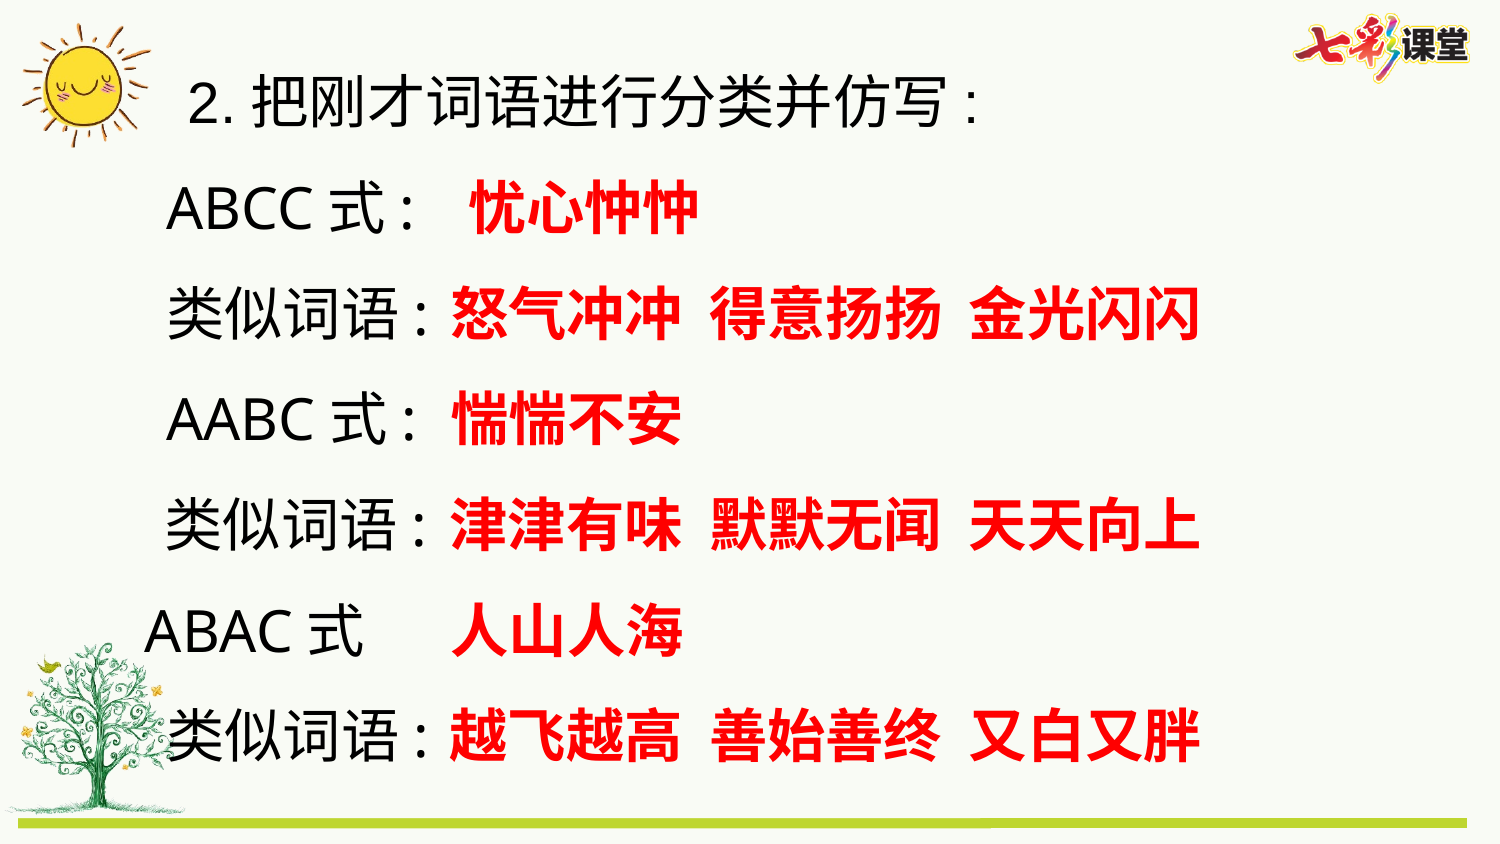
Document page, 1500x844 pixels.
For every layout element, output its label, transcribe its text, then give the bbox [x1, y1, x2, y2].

text_box 越飞越高 善始善终 又白又胖 [435, 691, 1412, 777]
text_box ABCC式: [151, 163, 453, 249]
text_box 津津有味 默默无闻 天天向上 [435, 480, 1353, 566]
picture [0, 0, 173, 172]
text_box 类似词语: [150, 480, 435, 566]
picture [0, 608, 1467, 844]
text_box 类似词语: [151, 691, 435, 777]
text_box 惴惴不安 [436, 375, 699, 460]
text_box 2.把刚才词语进行分类并仿写: [173, 57, 995, 143]
text_box 忧心忡忡 [453, 163, 743, 249]
text_box 人山人海 [436, 586, 699, 672]
text_box ABAC式 [130, 586, 380, 672]
text_box 怒气冲冲 得意扬扬 金光闪闪 [435, 269, 1318, 355]
picture [1291, 9, 1472, 87]
text_box 类似词语: [151, 269, 435, 355]
text_box AABC式: [151, 375, 436, 460]
